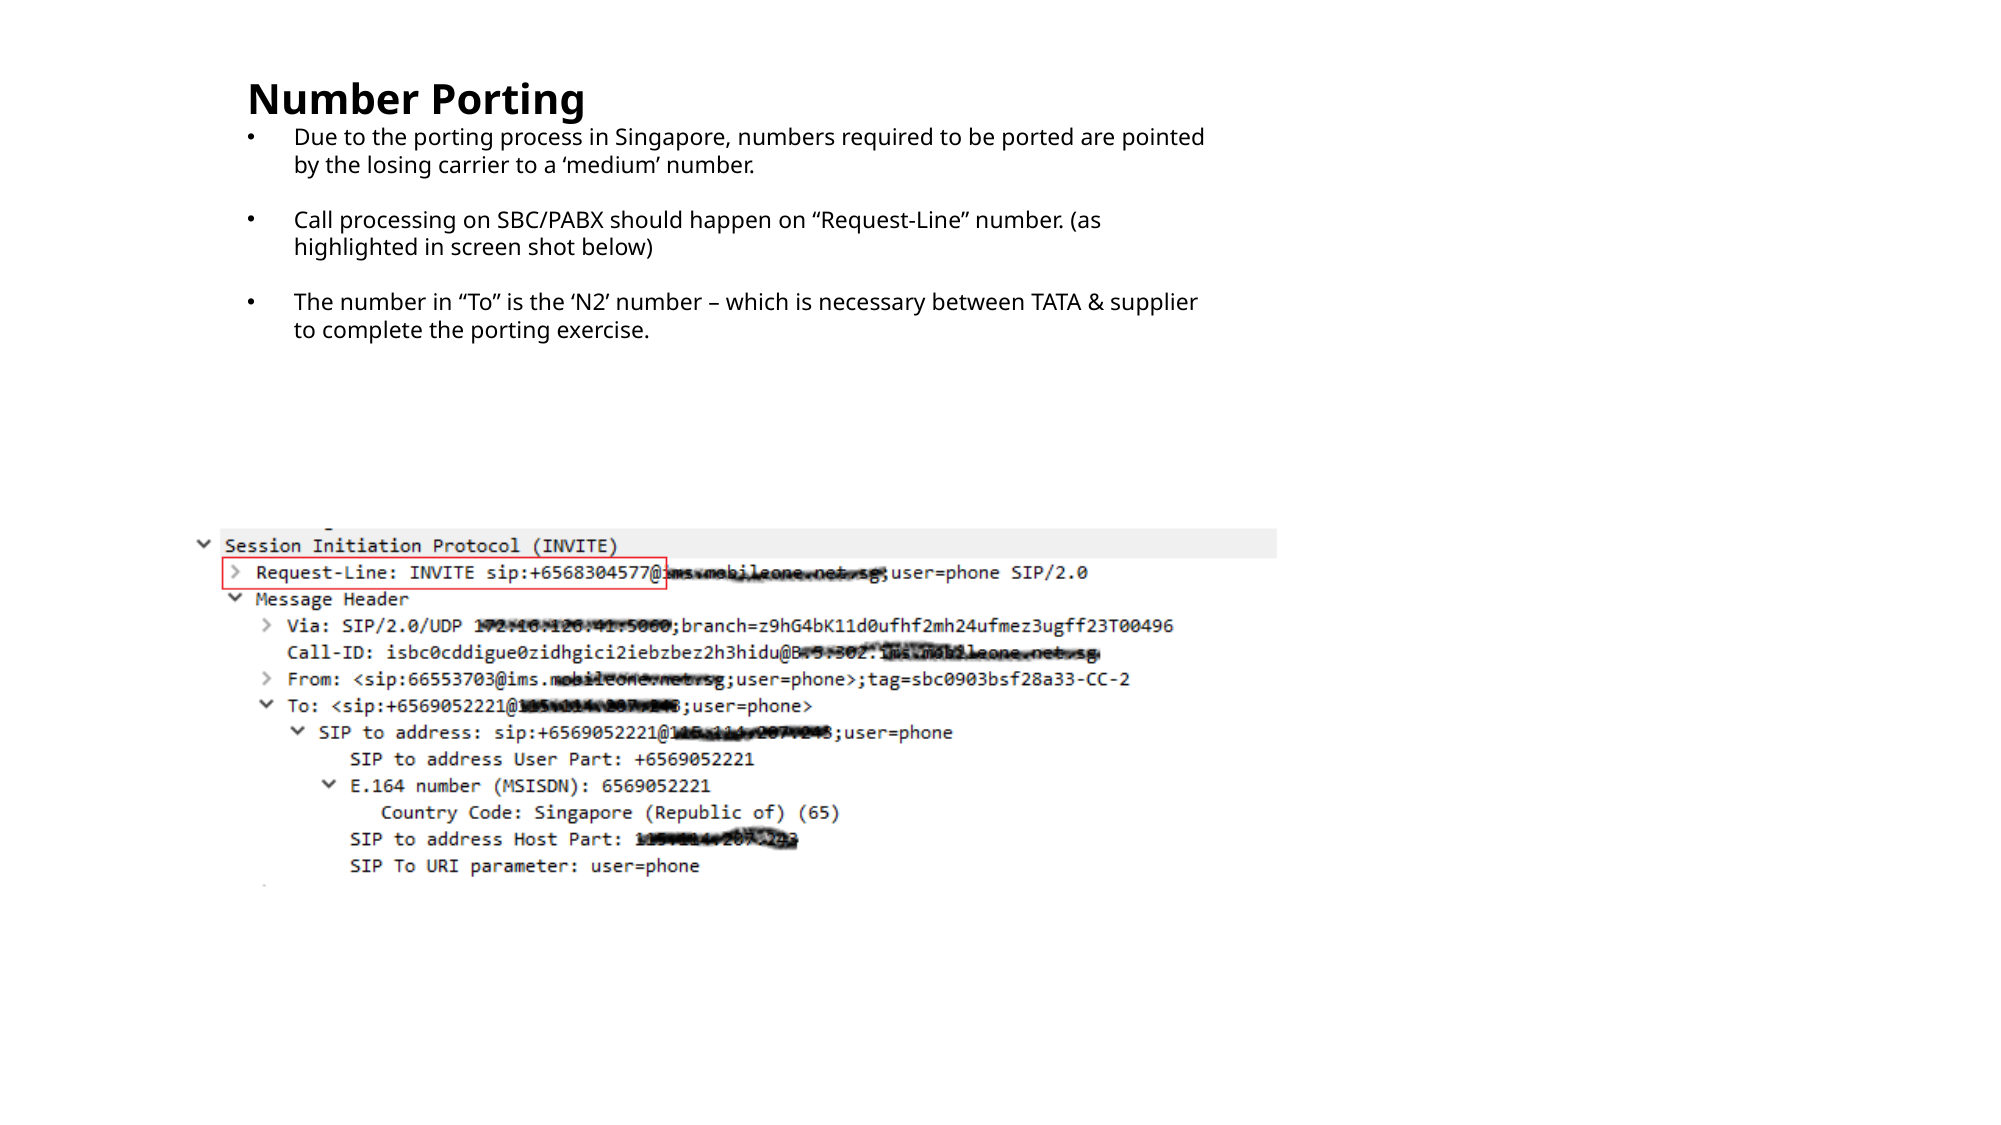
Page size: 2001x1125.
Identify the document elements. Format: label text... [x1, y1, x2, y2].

text_box Number Porting Due to the porting process in Singapore, numbers required to be ported are pointed by the losing carrier to a ‘medium’ number. Call processing on SBC/PABX should happen on “Request-Line” number. (as highlighted in screen shot below) The number in “To” is the ‘N2’ number – which is necessary between TATA & supplier to complete the porting exercise. [232, 40, 1233, 351]
picture [155, 391, 1881, 910]
